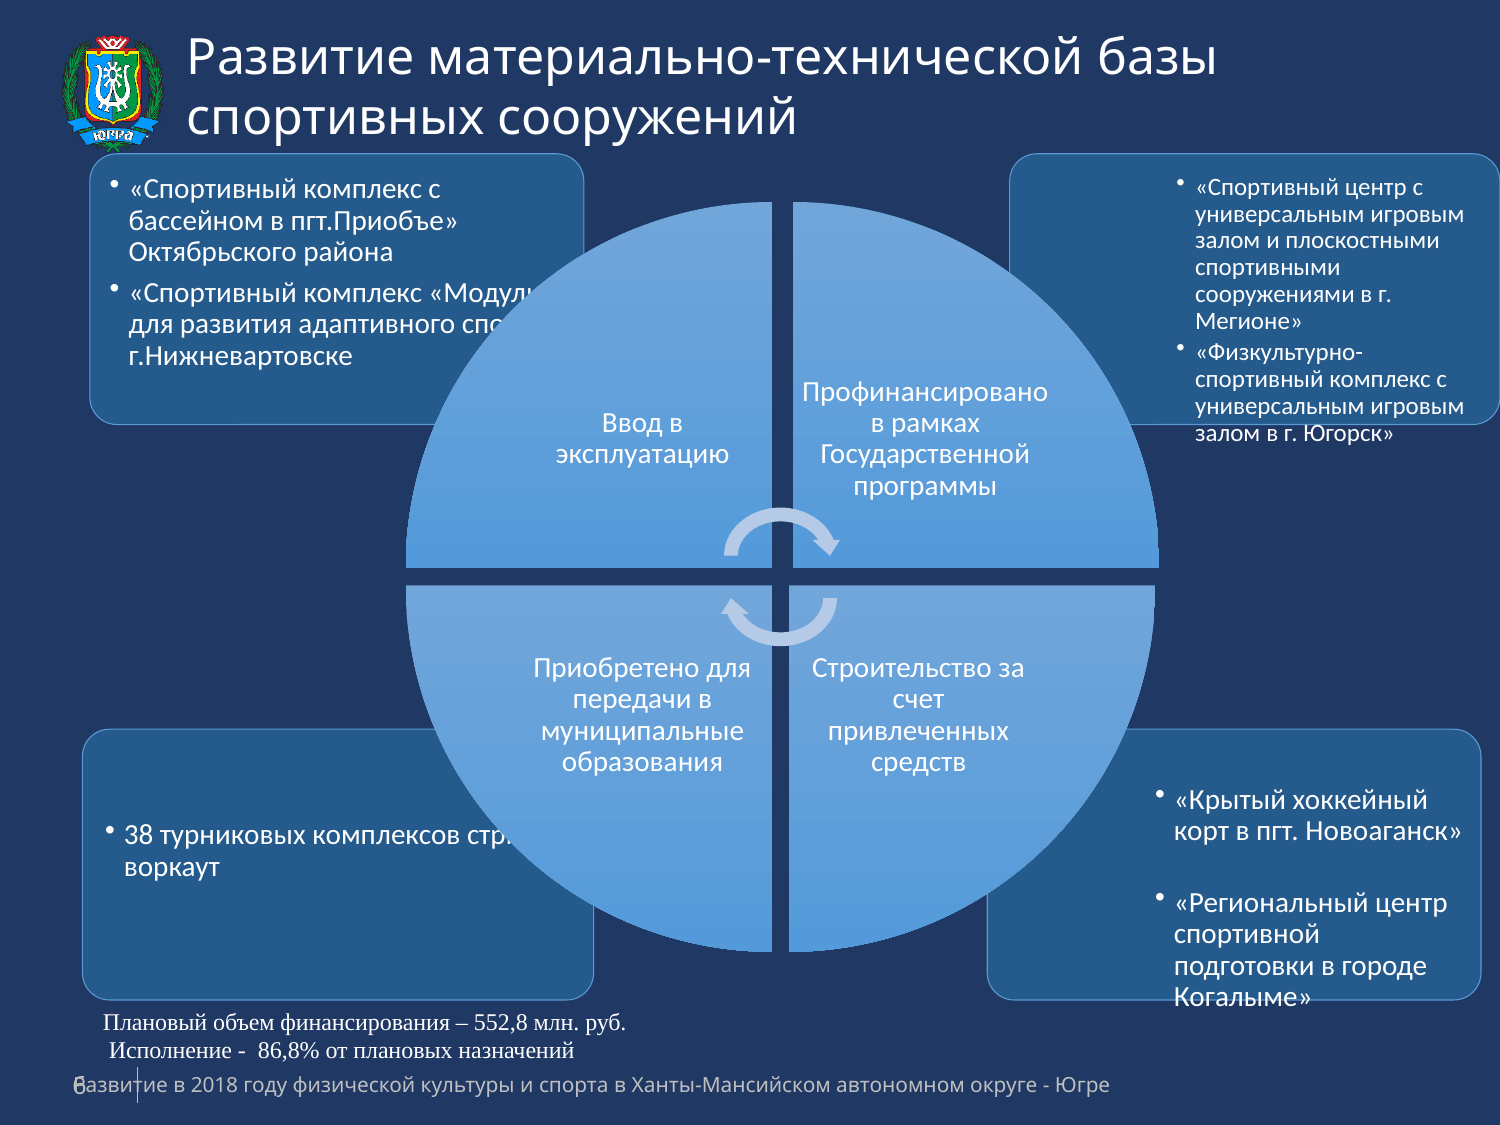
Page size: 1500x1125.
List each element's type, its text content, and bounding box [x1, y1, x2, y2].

text_box Развитие материально-технической базы спортивных сооружений [172, 17, 1478, 153]
text_box Плановый объем финансирования – 552,8 млн. руб. Исполнение - 86,8% от плановых назначений [88, 1000, 719, 1064]
text_box Развитие в 2018 году физической культуры и спорта в Ханты-Мансийском автономном округе - Югре [52, 1064, 1125, 1105]
text_box [0, 0, 1500, 1125]
picture [60, 35, 165, 153]
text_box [60, 153, 1500, 1000]
